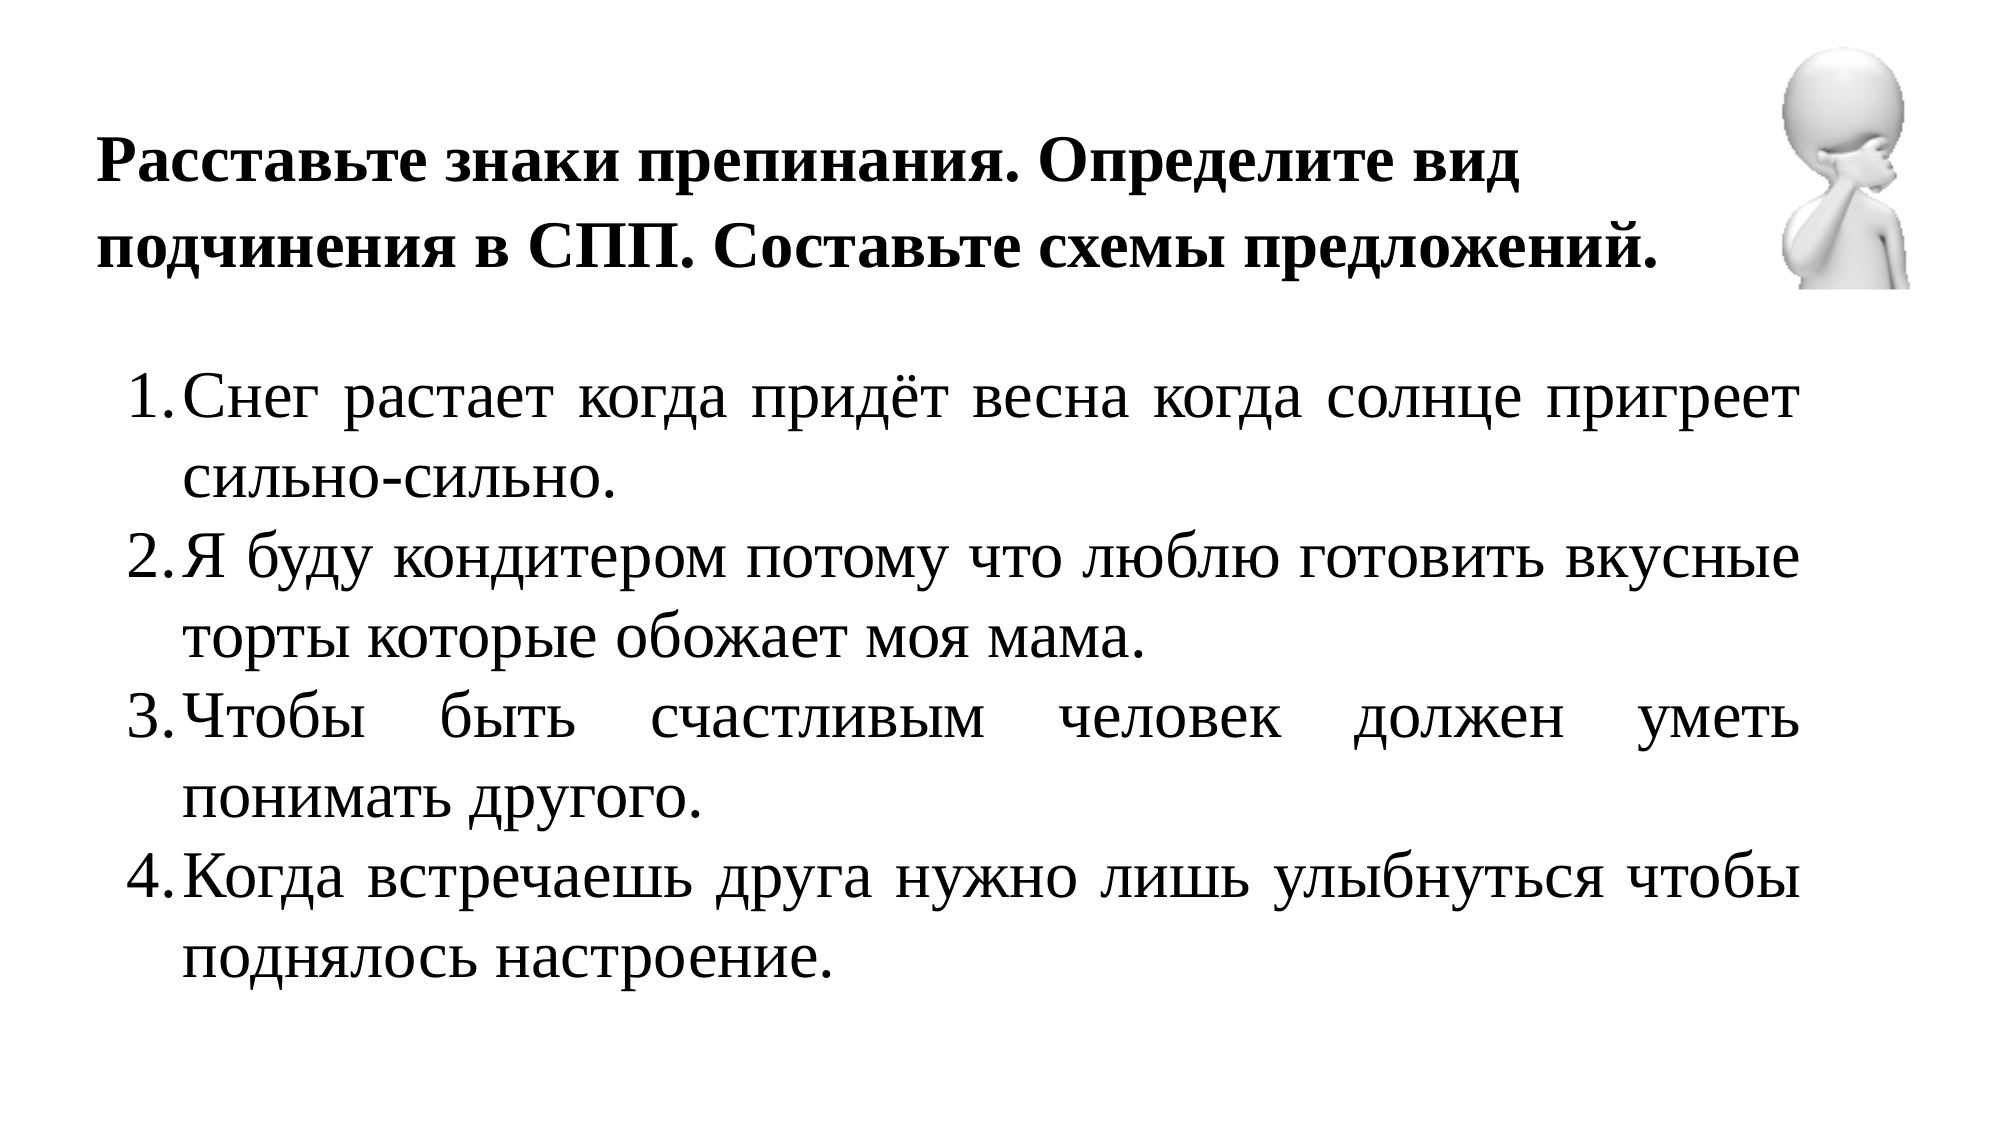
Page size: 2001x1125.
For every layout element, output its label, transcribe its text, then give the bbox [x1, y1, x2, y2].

text_box Снег растает когда придёт весна когда солнце пригреет сильно-сильно. Я буду кондитером потому что люблю готовить вкусные торты которые обожает моя мама. Чтобы быть счастливым человек должен уметь понимать другого. Когда встречаешь друга нужно лишь улыбнуться чтобы поднялось настроение. [111, 343, 1824, 1039]
text_box Расставьте знаки препинания. Определите вид подчинения в СПП. Составьте схемы предложений. [82, 101, 1707, 288]
picture [1707, 36, 1984, 314]
